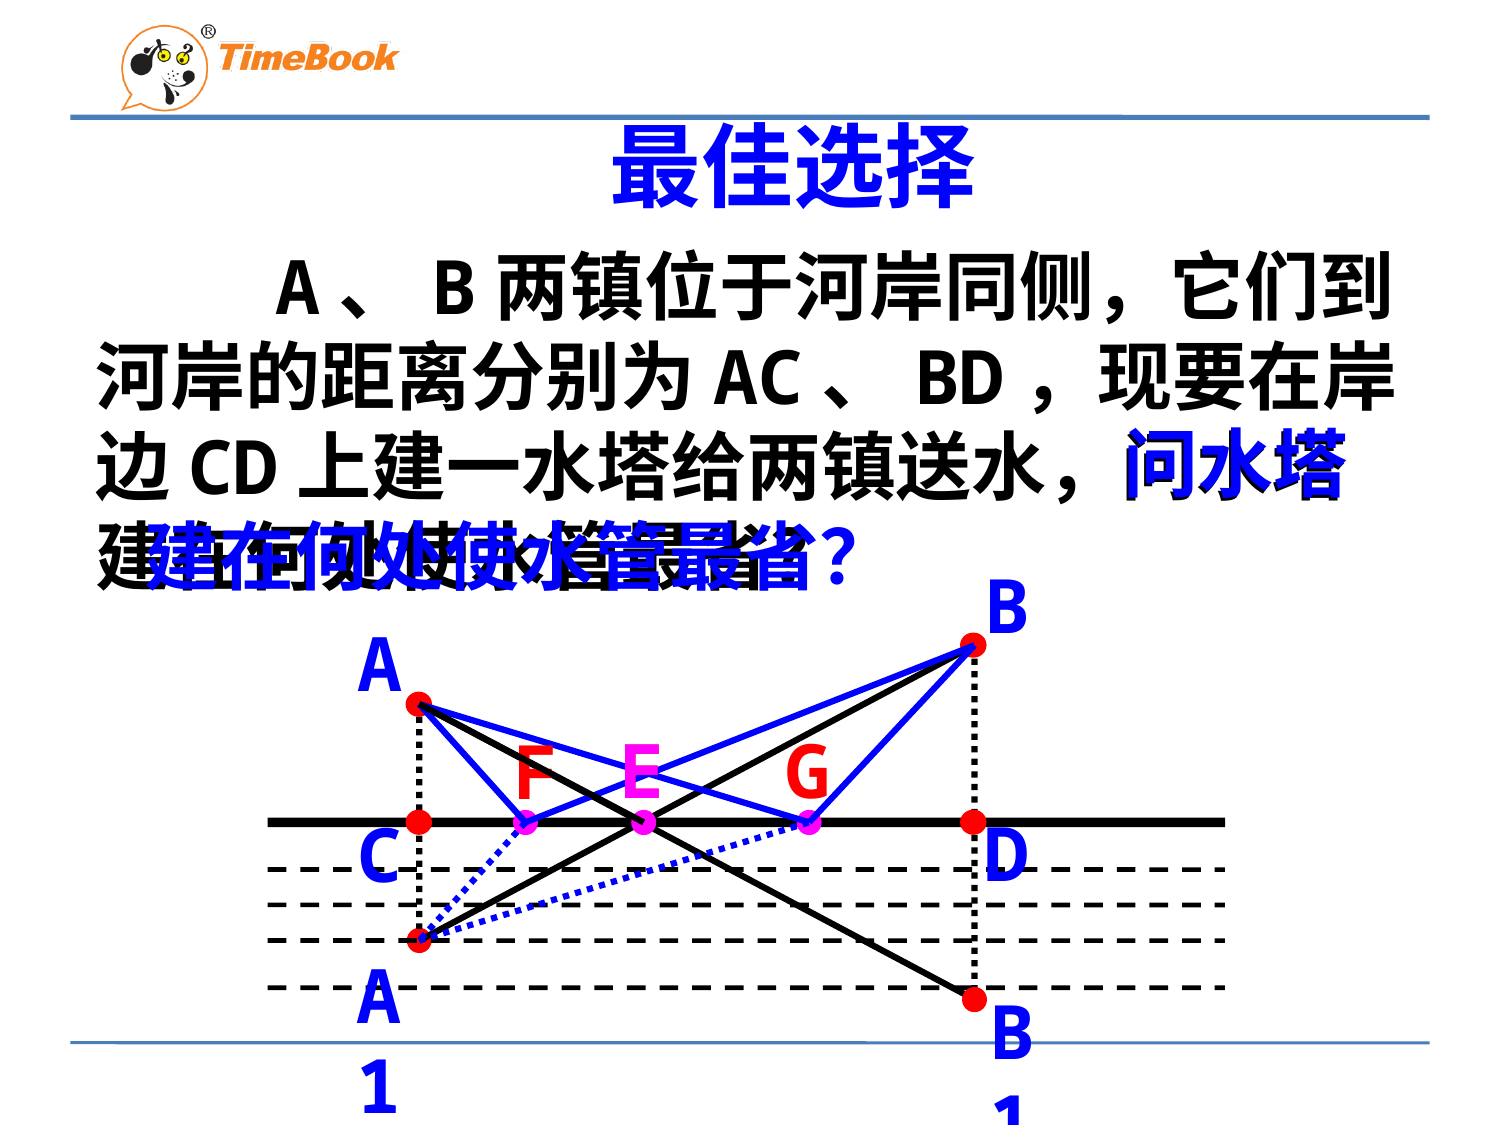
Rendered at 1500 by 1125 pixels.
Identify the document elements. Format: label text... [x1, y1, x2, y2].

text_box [127, 408, 1365, 653]
text_box B1 [974, 997, 1093, 1125]
text_box [962, 997, 987, 1012]
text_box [128, 658, 1365, 988]
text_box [128, 101, 1365, 408]
text_box A1 [342, 997, 455, 1125]
picture [118, 22, 408, 113]
